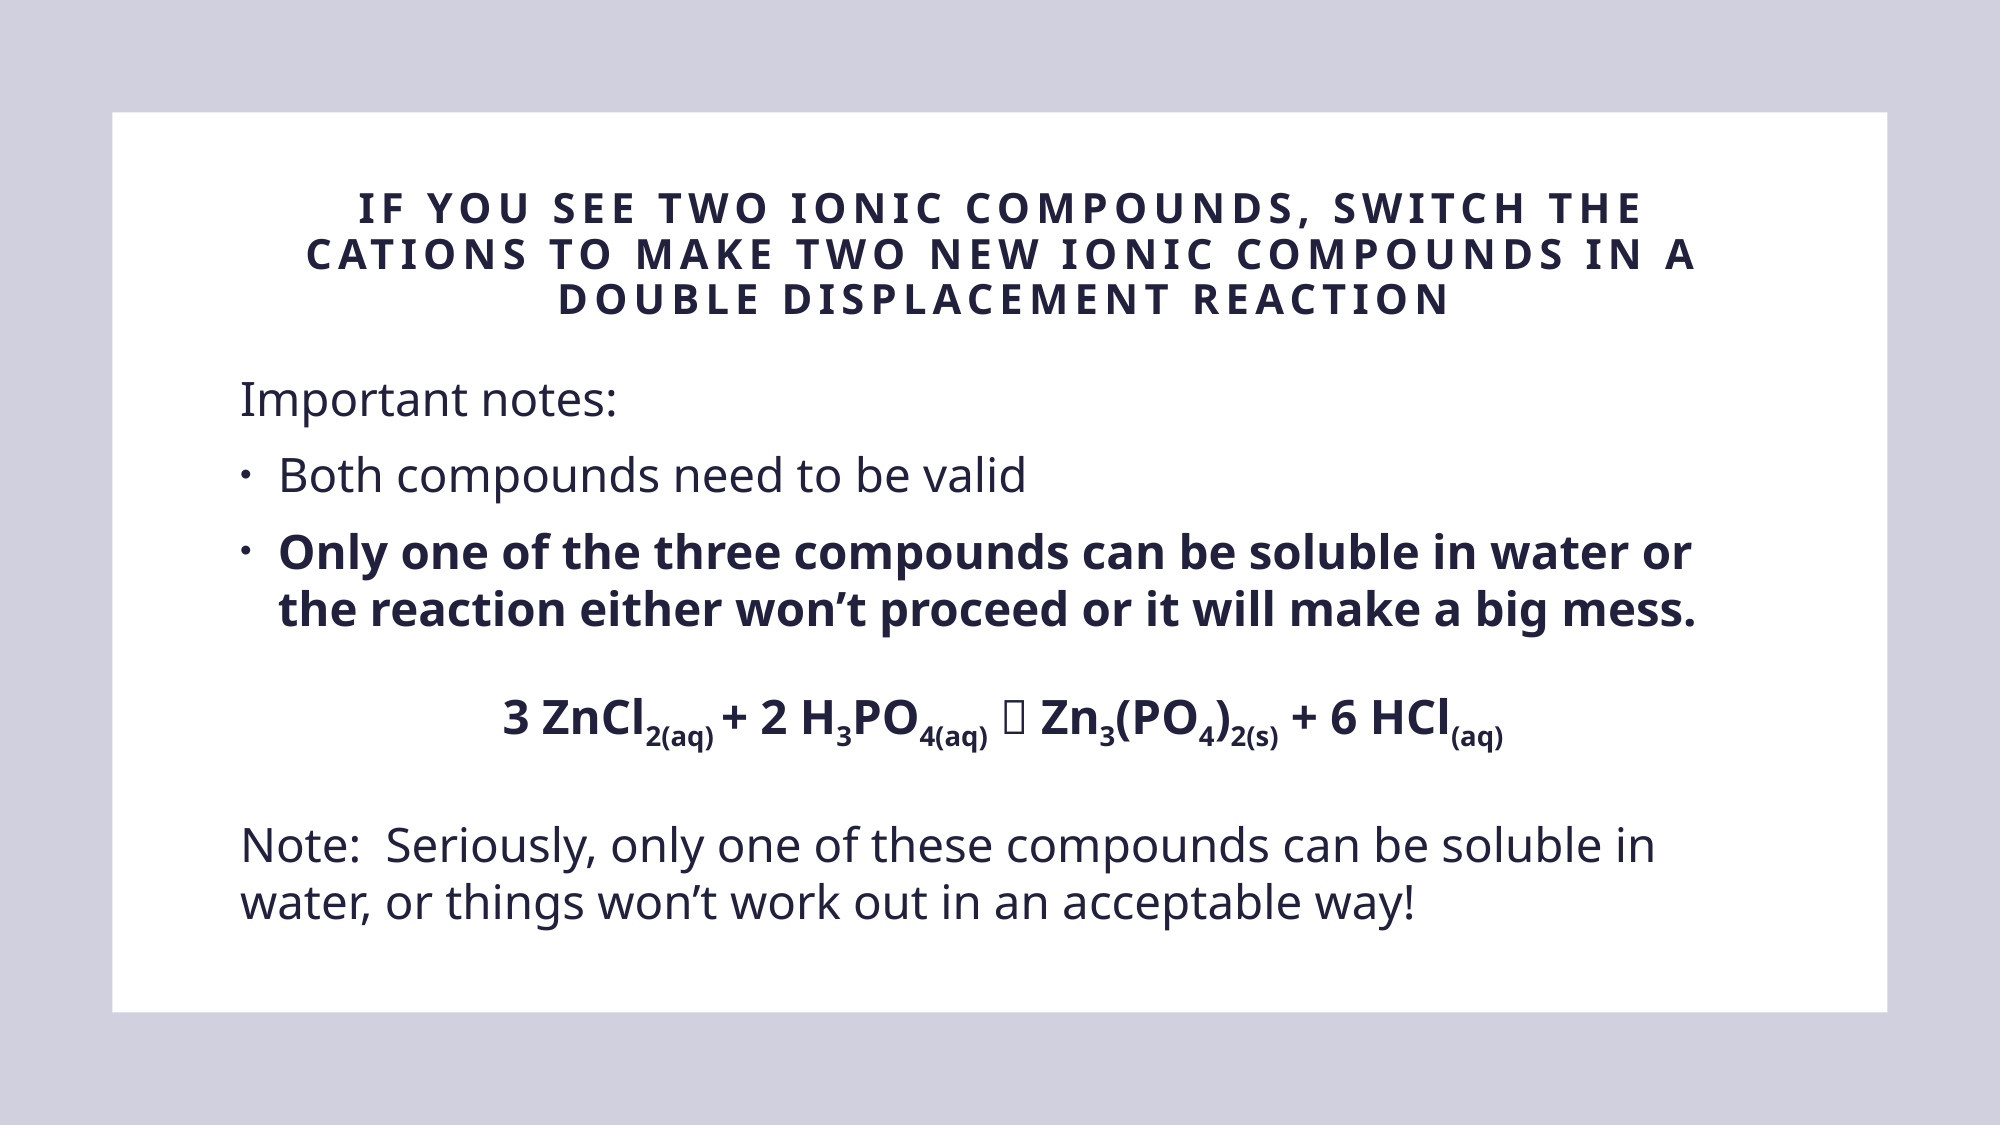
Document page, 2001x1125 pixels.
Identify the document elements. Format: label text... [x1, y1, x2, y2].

title If you see two ionic compounds, switch the cations to make two new ionic compounds in a double displacement reaction [225, 167, 1782, 331]
text_box [0, 0, 2000, 1125]
text_box [111, 111, 1888, 1013]
list Important notes: Both compounds need to be valid Only one of the three compounds can be soluble in water or the reaction either won’t proceed or it will make a big mess. 3 ZnCl2(aq) + 2 H3PO4(aq)  Zn3(PO4)2(s) + 6 HCl(aq) Note: Seriously, only one of these compounds can be soluble in water, or things won’t work out in an acceptable way! [225, 361, 1782, 948]
